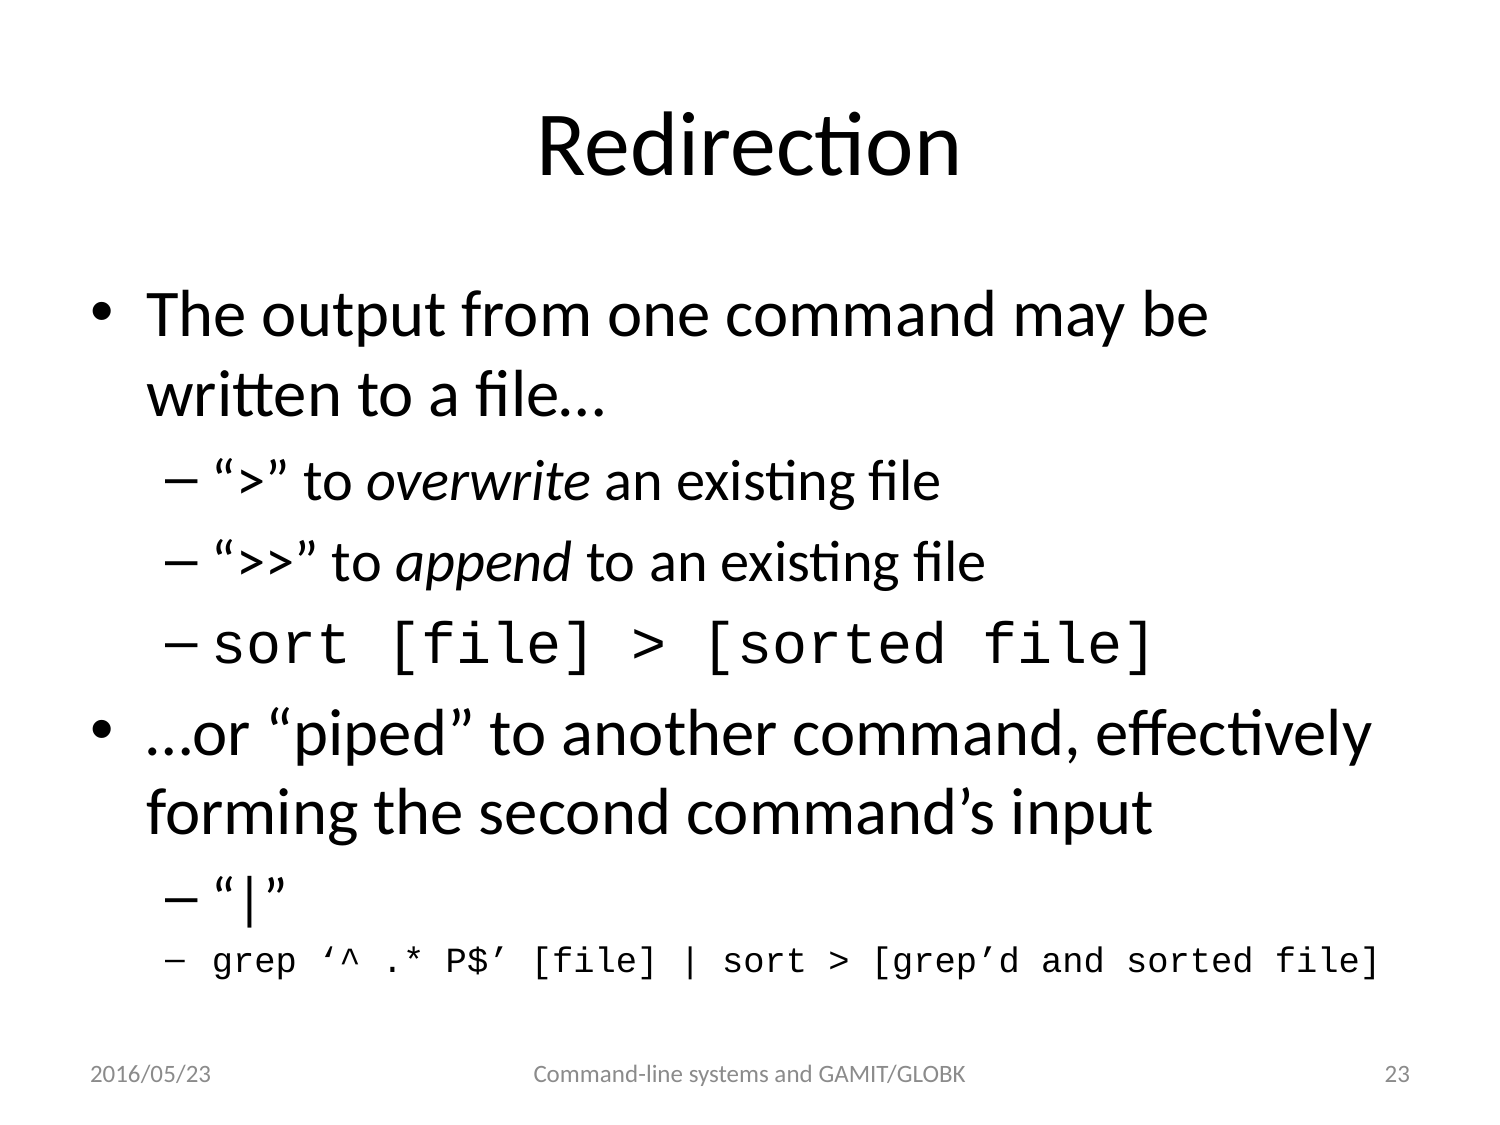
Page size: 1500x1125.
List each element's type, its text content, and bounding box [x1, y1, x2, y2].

list The output from one command may be written to a file… “>” to overwrite an existing file “>>” to append to an existing file sort [file] > [sorted file] …or “piped” to another command, effectively forming the second command’s input “|” grep ‘^ .* P$’ [file] | sort > [grep’d and sorted file] [75, 262, 1425, 1005]
footer Command-line systems and GAMIT/GLOBK [512, 1042, 988, 1103]
slide_number 23 [1074, 1042, 1425, 1103]
title Redirection [75, 45, 1425, 233]
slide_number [75, 1042, 425, 1103]
